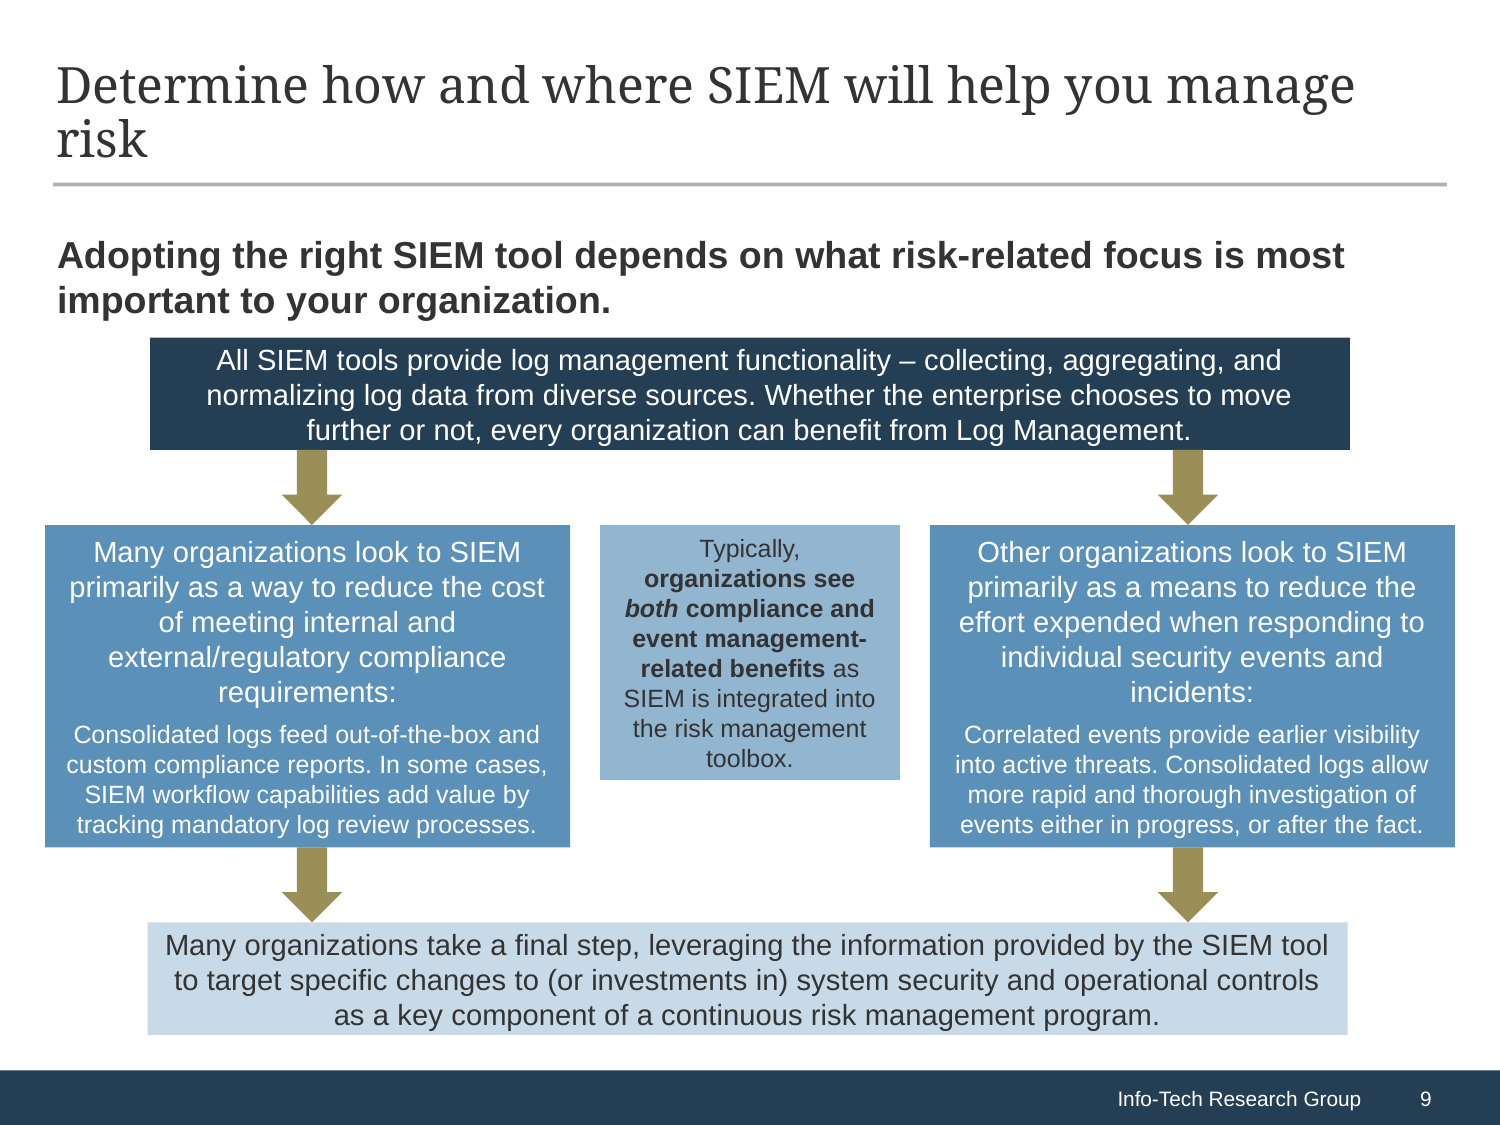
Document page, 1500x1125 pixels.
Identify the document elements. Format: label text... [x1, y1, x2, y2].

text_box [1155, 447, 1221, 528]
list Adopting the right SIEM tool depends on what risk-related focus is most important to your organization. [41, 223, 1457, 332]
list All SIEM tools provide log management functionality – collecting, aggregating, and normalizing log data from diverse sources. Whether the enterprise chooses to move further or not, every organization can benefit from Log Management. [149, 337, 1351, 451]
text_box [279, 845, 345, 925]
text_box [1155, 845, 1221, 925]
list Other organizations look to SIEM primarily as a means to reduce the effort expended when responding to individual security events and incidents: Correlated events provide earlier visibility into active threats. Consolidated logs allow more rapid and thorough investigation of events either in progress, or after the fact. [929, 524, 1456, 848]
list Many organizations look to SIEM primarily as a way to reduce the cost of meeting internal and external/regulatory compliance requirements: Consolidated logs feed out-of-the-box and custom compliance reports. In some cases, SIEM workflow capabilities add value by tracking mandatory log review processes. [44, 524, 571, 848]
list Typically, organizations see both compliance and event management-related benefits as SIEM is integrated into the risk management toolbox. [599, 524, 901, 781]
title Determine how and where SIEM will help you manage risk [41, 42, 1457, 185]
list Many organizations take a final step, leveraging the information provided by the SIEM tool to target specific changes to (or investments in) system security and operational controls as a key component of a continuous risk management program. [147, 922, 1348, 1036]
text_box [279, 447, 345, 528]
